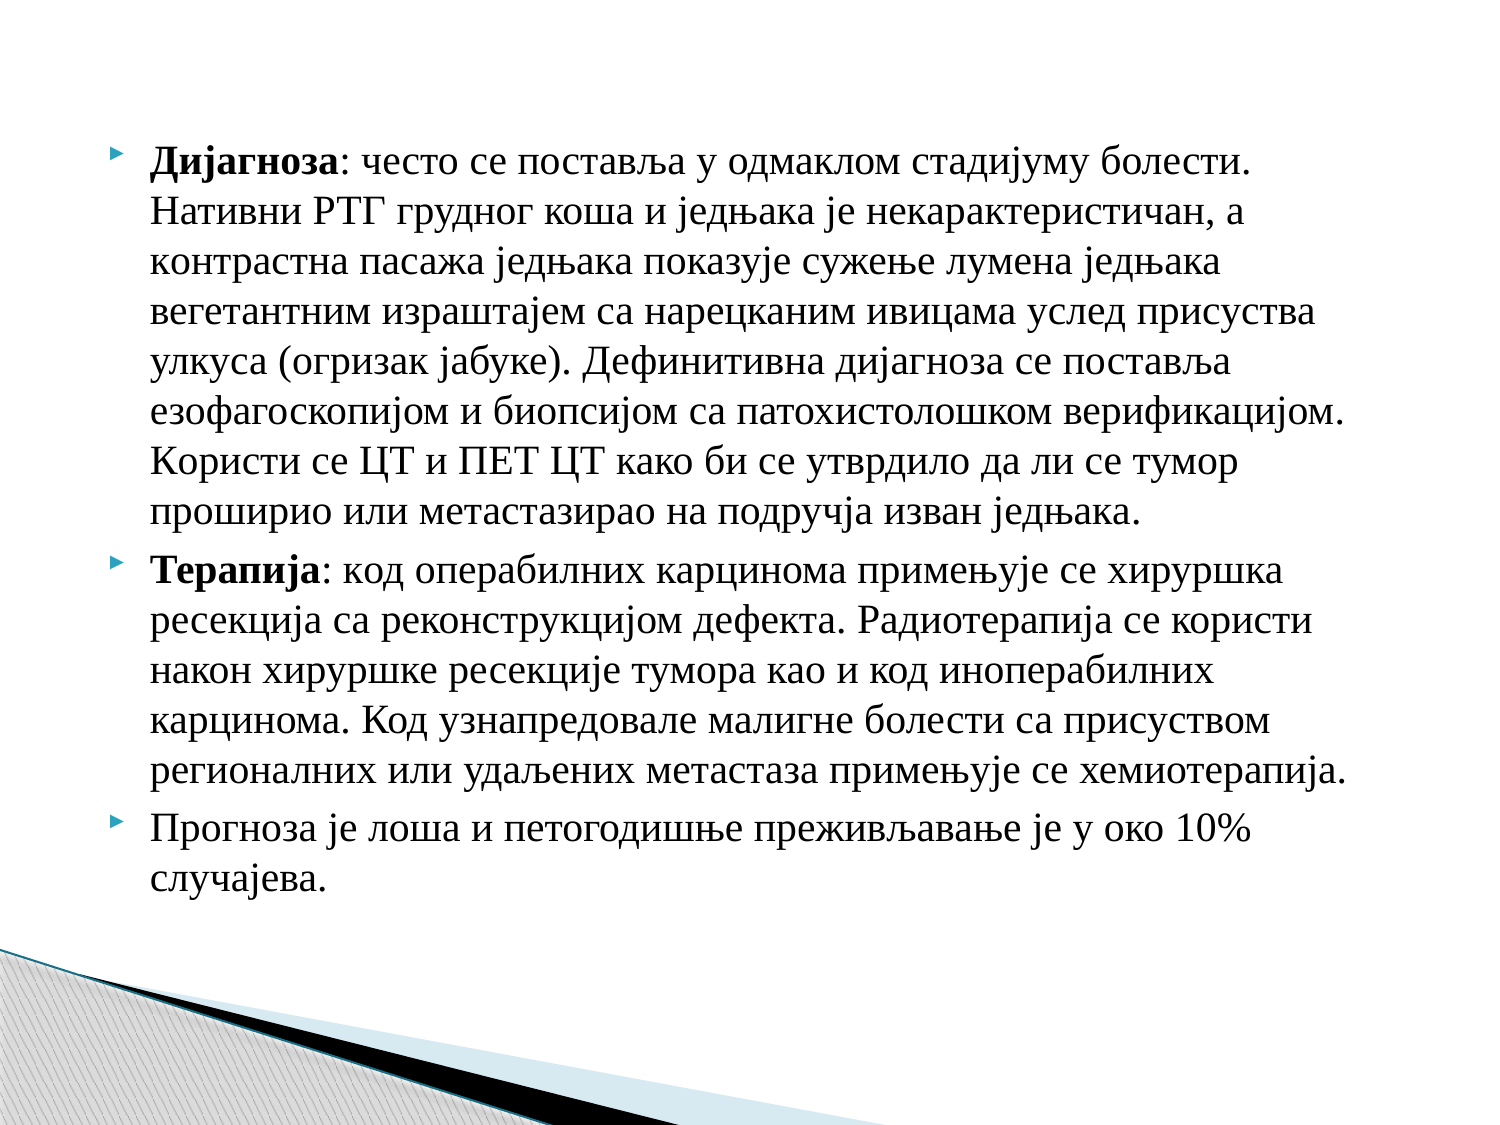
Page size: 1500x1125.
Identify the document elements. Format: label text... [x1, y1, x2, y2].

list Дијагноза: често се поставља у одмаклом стадијуму болести. Нативни РТГ грудног коша и једњака је некарактеристичан, а контрастна пасажа једњака показује сужење лумена једњака вегетантним израштајем са нарецканим ивицама услед присуства улкуса (огризак јабуке). Дефинитивна дијагноза се поставља езофагоскопијом и биопсијом са патохистолошком верификацијом. Користи се ЦТ и ПЕТ ЦТ како би се утврдило да ли се тумор проширио или метастазирао на подручја изван једњака. Терапија: код операбилних карцинома примењује се хируршка ресекција са реконструкцијом дефекта. Радиотерапија се користи након хируршке ресекције тумора као и код иноперабилних карцинома. Код узнапредовале малигне болести са присуством регионалних или удаљених метастаза примењује се хемиотерапија. Прогноза је лоша и петогодишње преживљавање је у око 10% случајева. [75, 125, 1425, 938]
